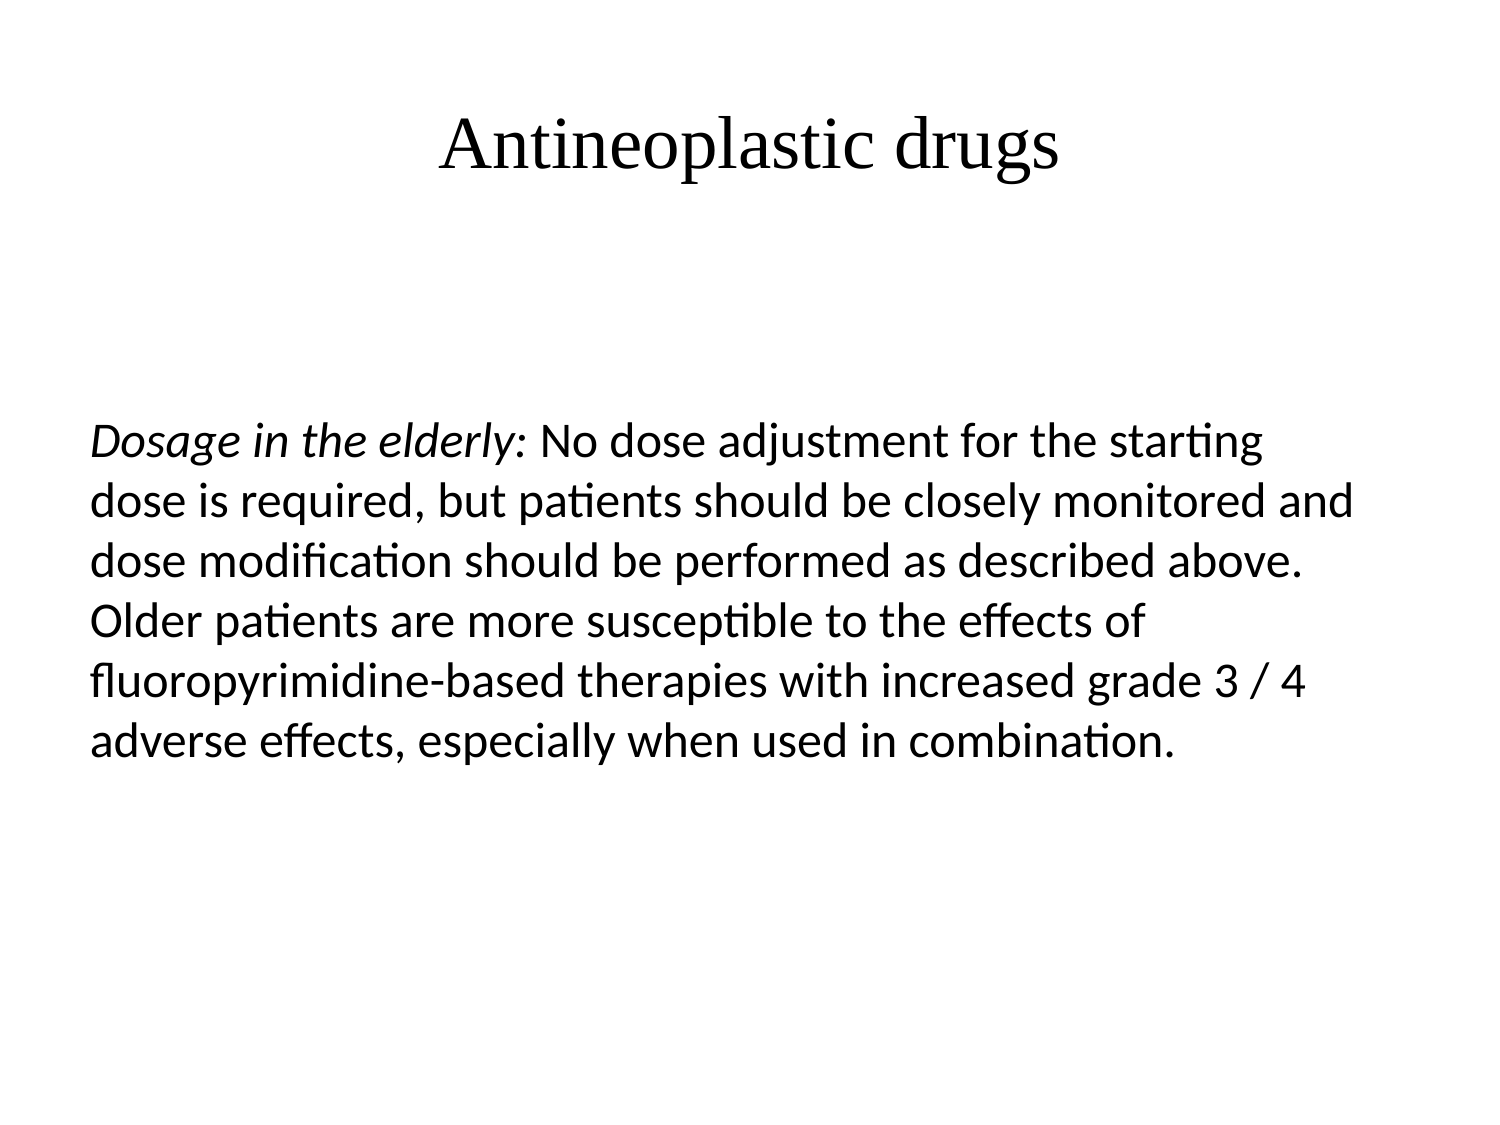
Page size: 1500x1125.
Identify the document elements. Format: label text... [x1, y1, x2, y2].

title Antineoplastic drugs [75, 45, 1425, 233]
text_box Dosage in the elderly: No dose adjustment for the starting dose is required, but patients should be closely monitored and dose modification should be performed as described above. Older patients are more susceptible to the effects of fluoropyrimidine-based therapies with increased grade 3 / 4 adverse effects, especially when used in combination. [75, 399, 1375, 775]
